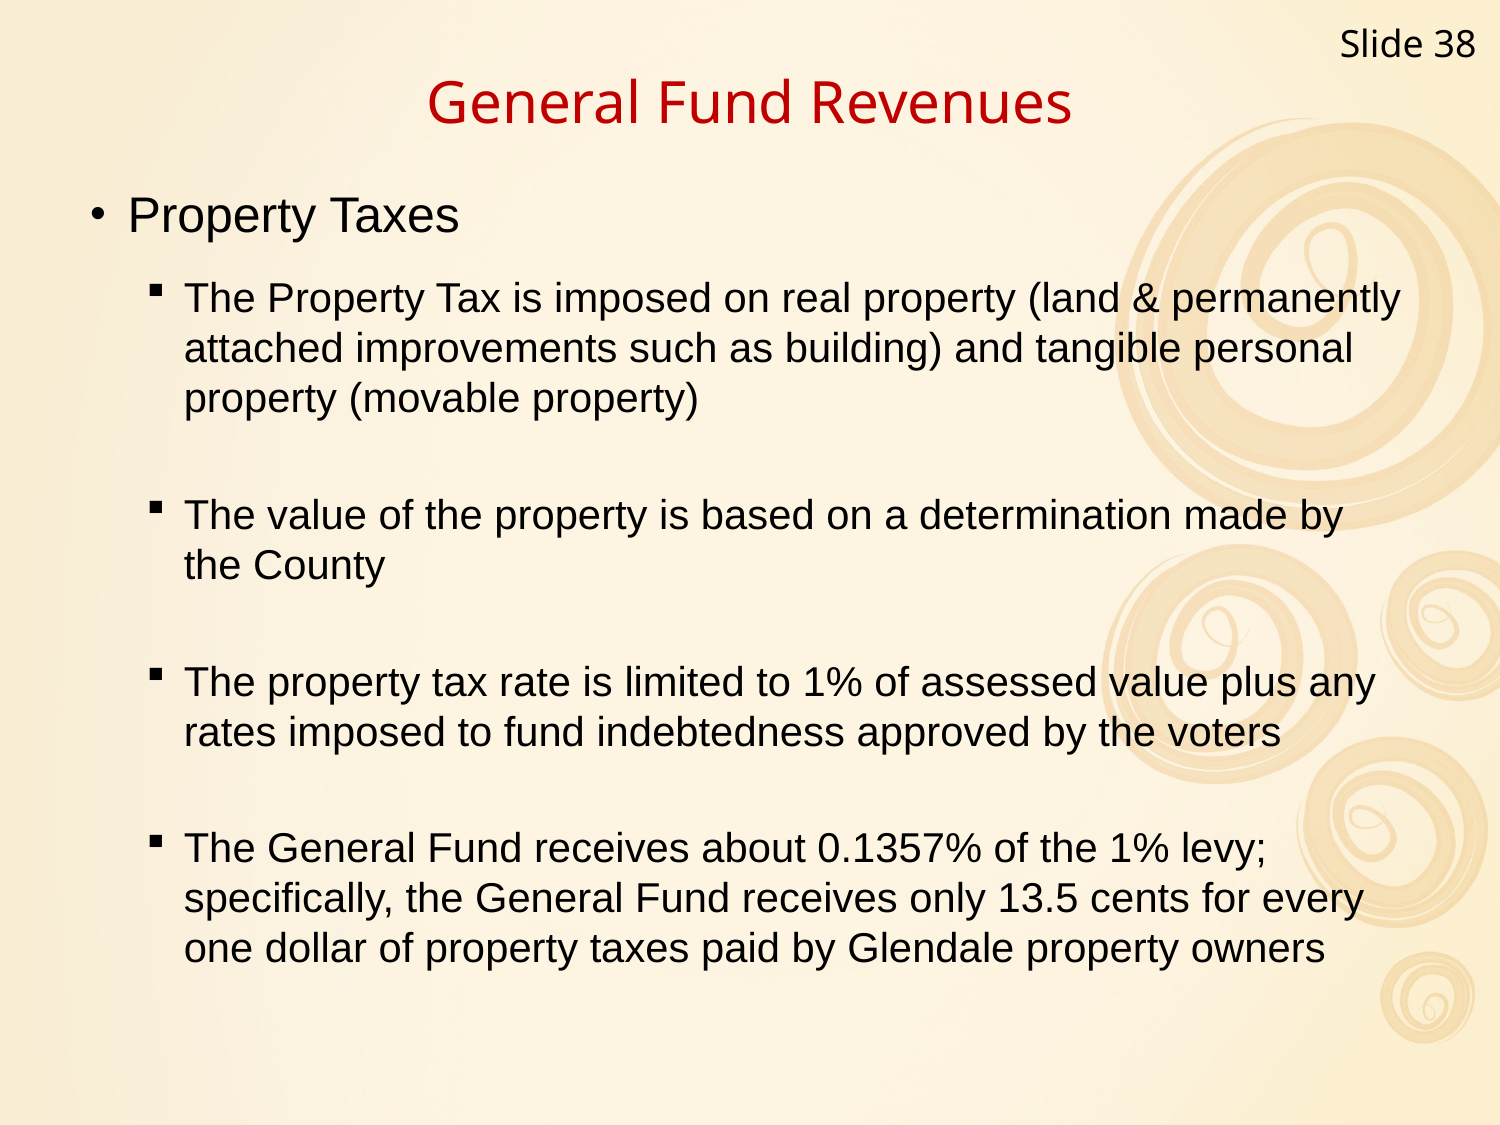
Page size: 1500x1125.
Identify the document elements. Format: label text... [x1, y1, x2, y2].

text_box Slide 38 [1325, 12, 1500, 88]
picture [0, 0, 1500, 1125]
text_box General Fund Revenues [74, 24, 1425, 174]
text_box Property Taxes The Property Tax is imposed on real property (land & permanently attached improvements such as building) and tangible personal property (movable property) The value of the property is based on a determination made by the County The property tax rate is limited to 1% of assessed value plus any rates imposed to fund indebtedness approved by the voters The General Fund receives about 0.1357% of the 1% levy; specifically, the General Fund receives only 13.5 cents for every one dollar of property taxes paid by Glendale property owners [74, 174, 1425, 875]
